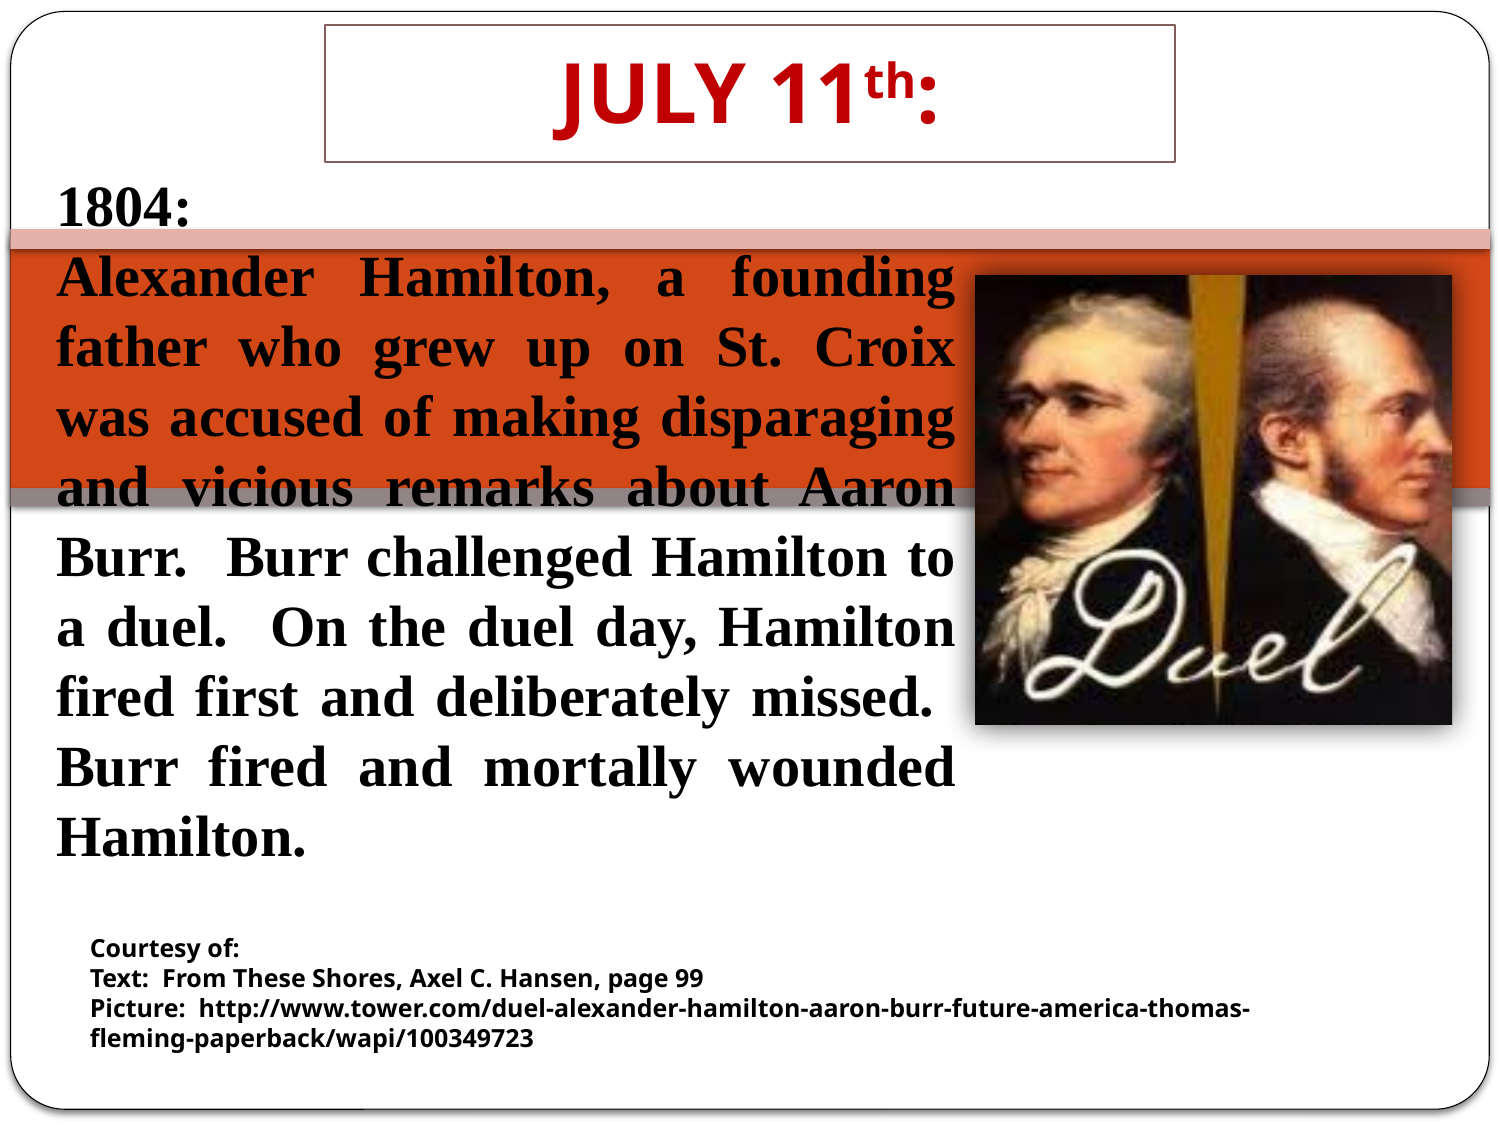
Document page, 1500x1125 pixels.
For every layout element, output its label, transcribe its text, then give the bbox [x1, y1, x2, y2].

text_box [25, 0, 456, 150]
title JULY 11th: [324, 24, 1176, 163]
picture [974, 274, 1453, 726]
text_box 1804: Alexander Hamilton, a founding father who grew up on St. Croix was accused of making disparaging and vicious remarks about Aaron Burr. Burr challenged Hamilton to a duel. On the duel day, Hamilton fired first and deliberately missed. Burr fired and mortally wounded Hamilton. [49, 162, 963, 888]
text_box Courtesy of: Text: From These Shores, Axel C. Hansen, page 99 Picture: http://www.tower.com/duel-alexander-hamilton-aaron-burr-future-america-thomas-fleming-paperback/wapi/100349723 [75, 924, 1300, 1060]
